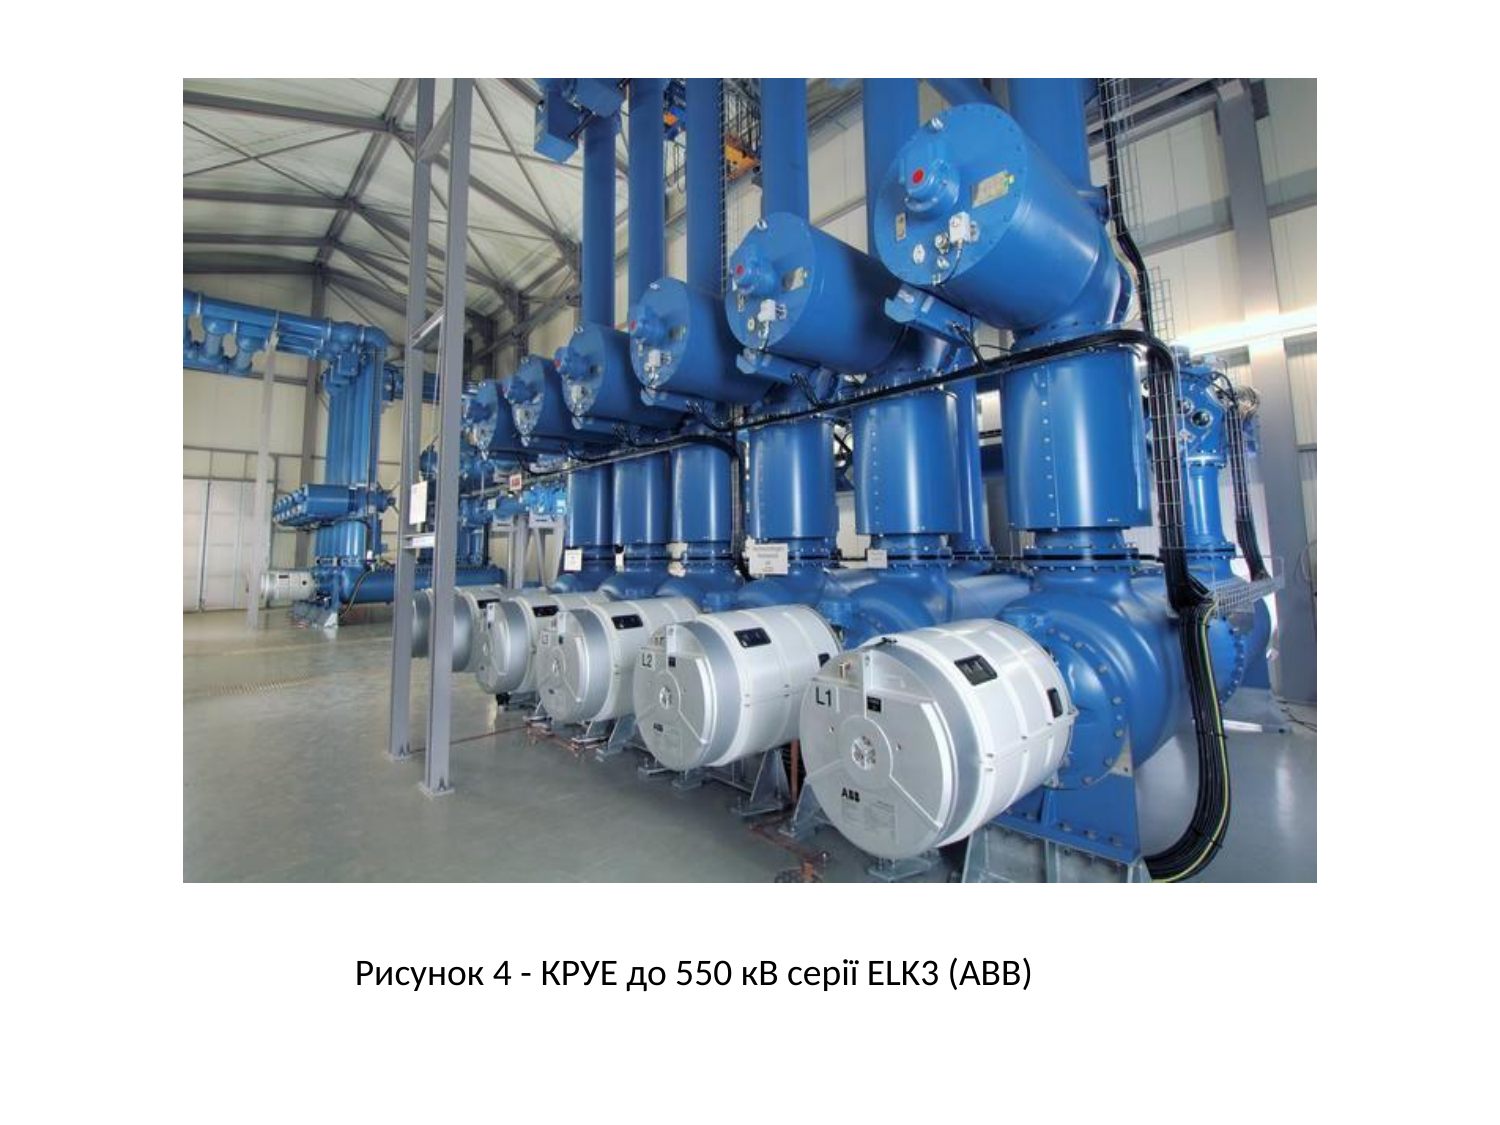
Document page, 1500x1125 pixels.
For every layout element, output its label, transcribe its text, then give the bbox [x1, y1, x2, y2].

picture [182, 77, 1318, 883]
text_box Рисунок 4 - КРУЕ до 550 кВ серії ELK3 (АВВ) [340, 940, 1049, 1001]
